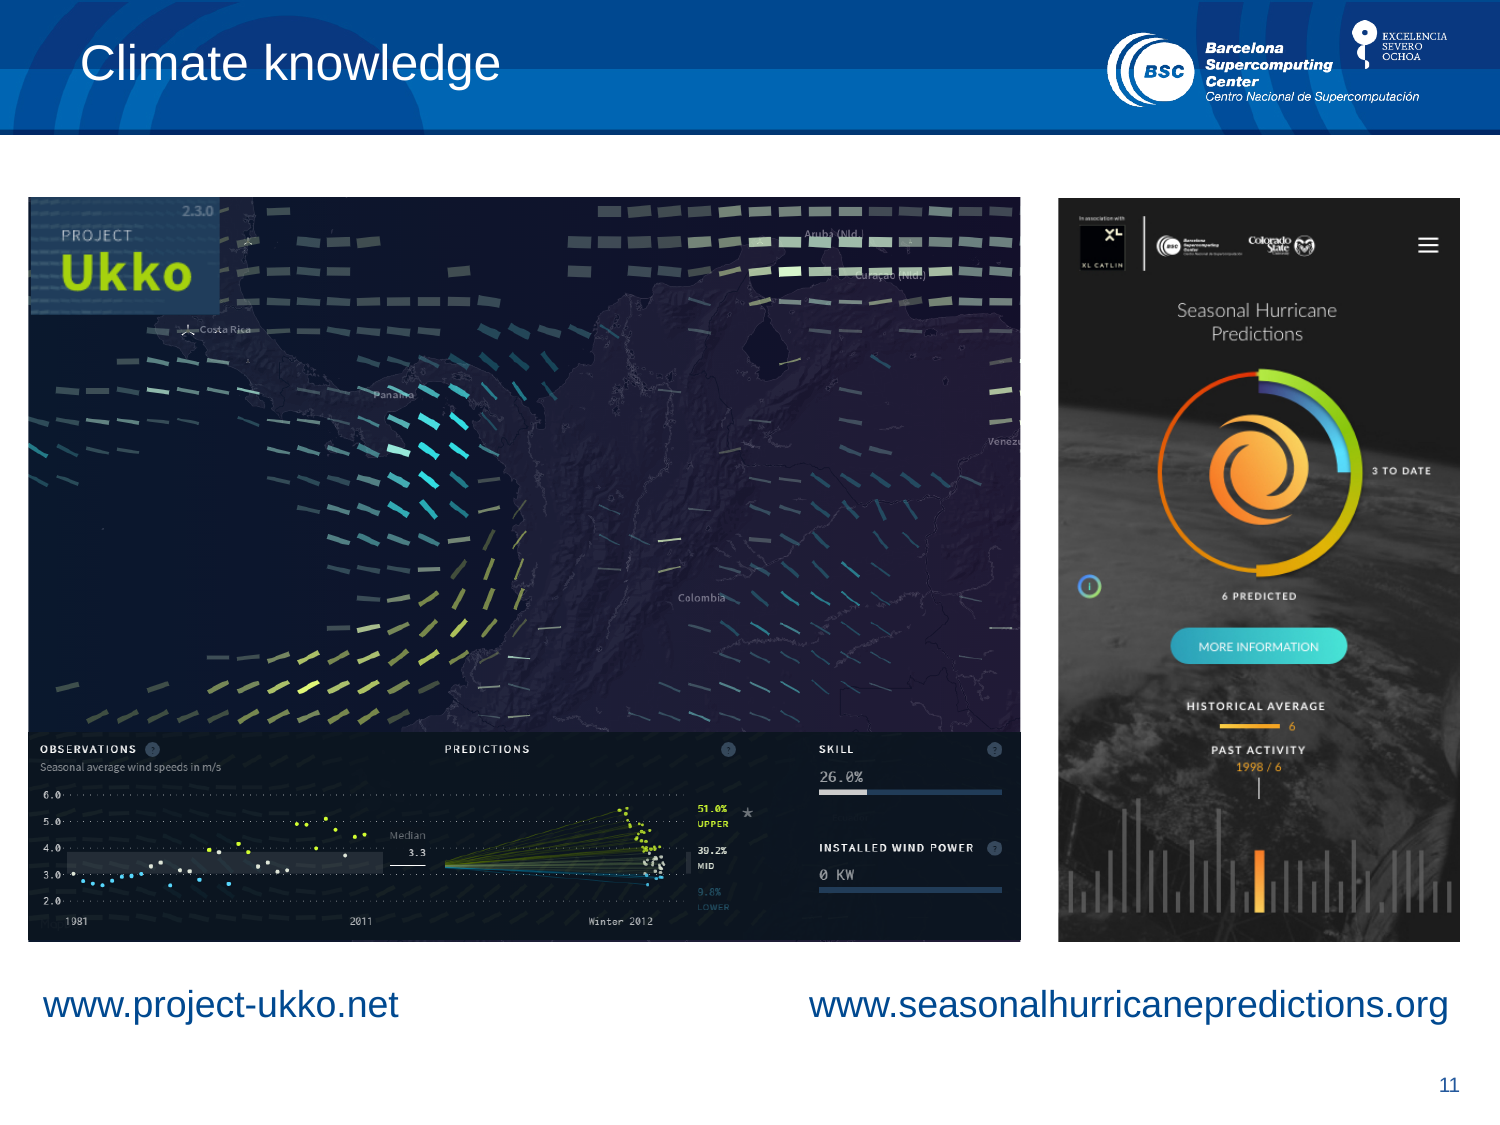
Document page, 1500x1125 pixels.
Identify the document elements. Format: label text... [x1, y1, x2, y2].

picture [0, 0, 1500, 135]
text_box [28, 197, 1021, 942]
text_box www.project-ukko.net [28, 972, 435, 1033]
title Climate knowledge [65, 23, 1081, 135]
picture [1058, 198, 1461, 942]
text_box www.seasonalhurricanepredictions.org [718, 972, 1464, 1033]
